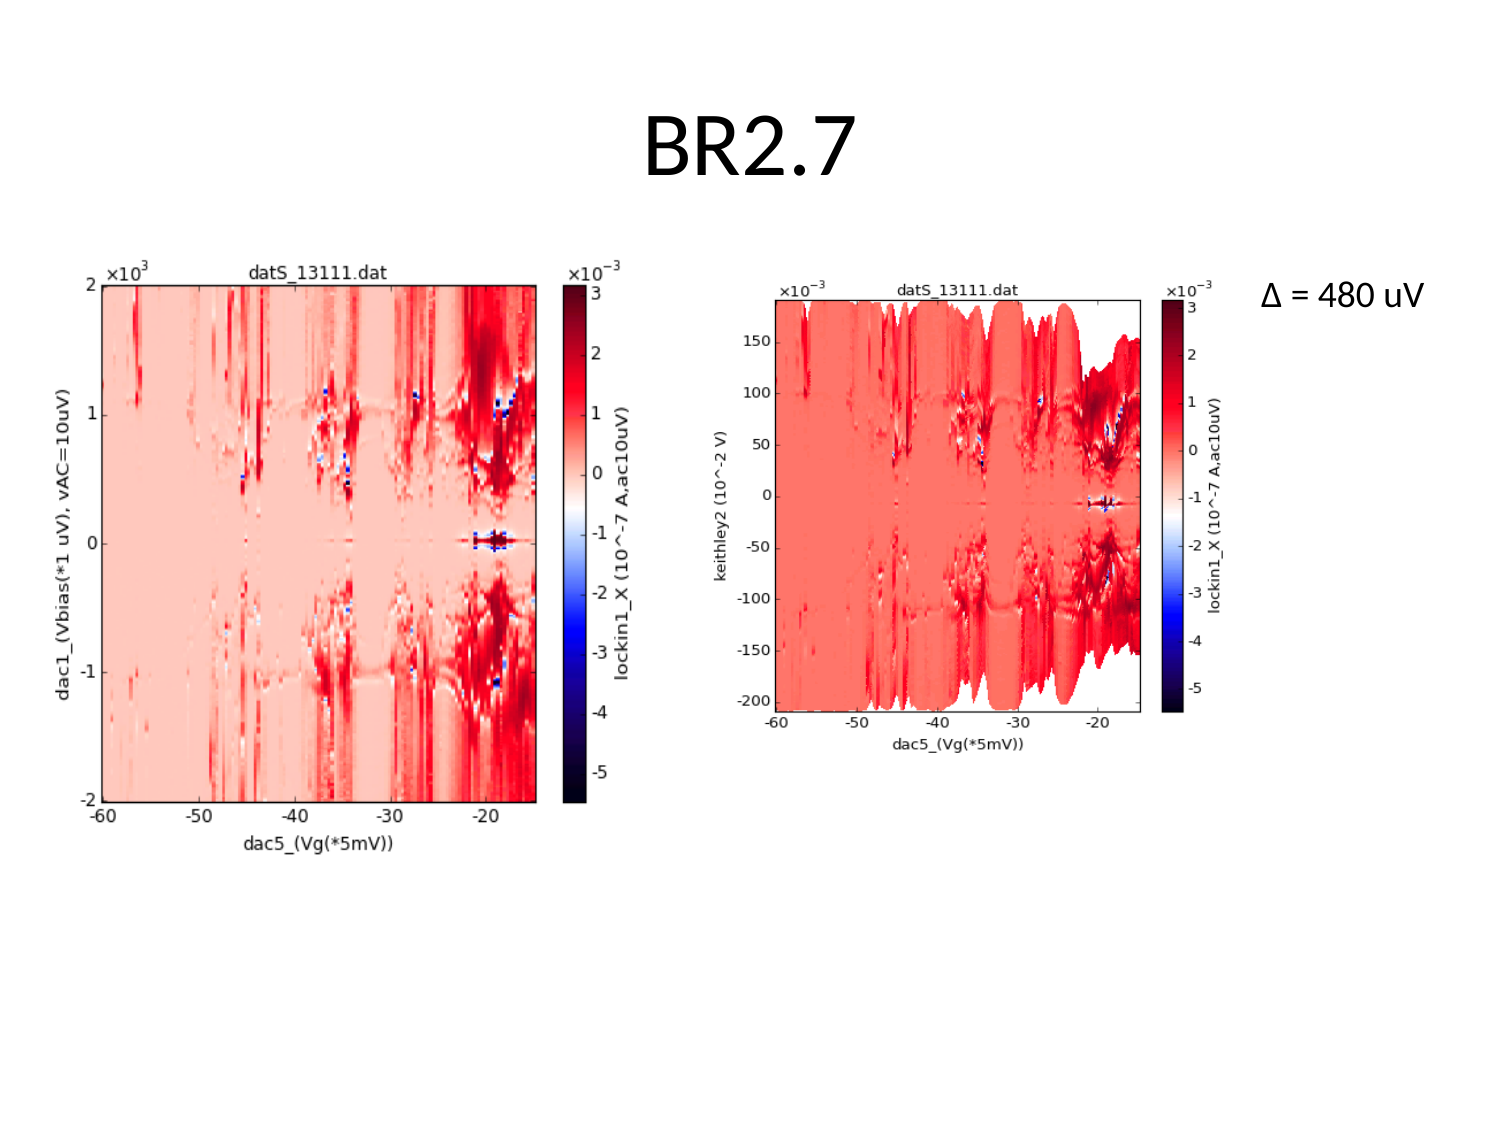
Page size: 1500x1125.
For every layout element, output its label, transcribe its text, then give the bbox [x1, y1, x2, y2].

text_box Δ = 480 uV [1248, 262, 1500, 323]
picture [37, 237, 663, 876]
picture [699, 262, 1247, 769]
title BR2.7 [75, 45, 1425, 233]
